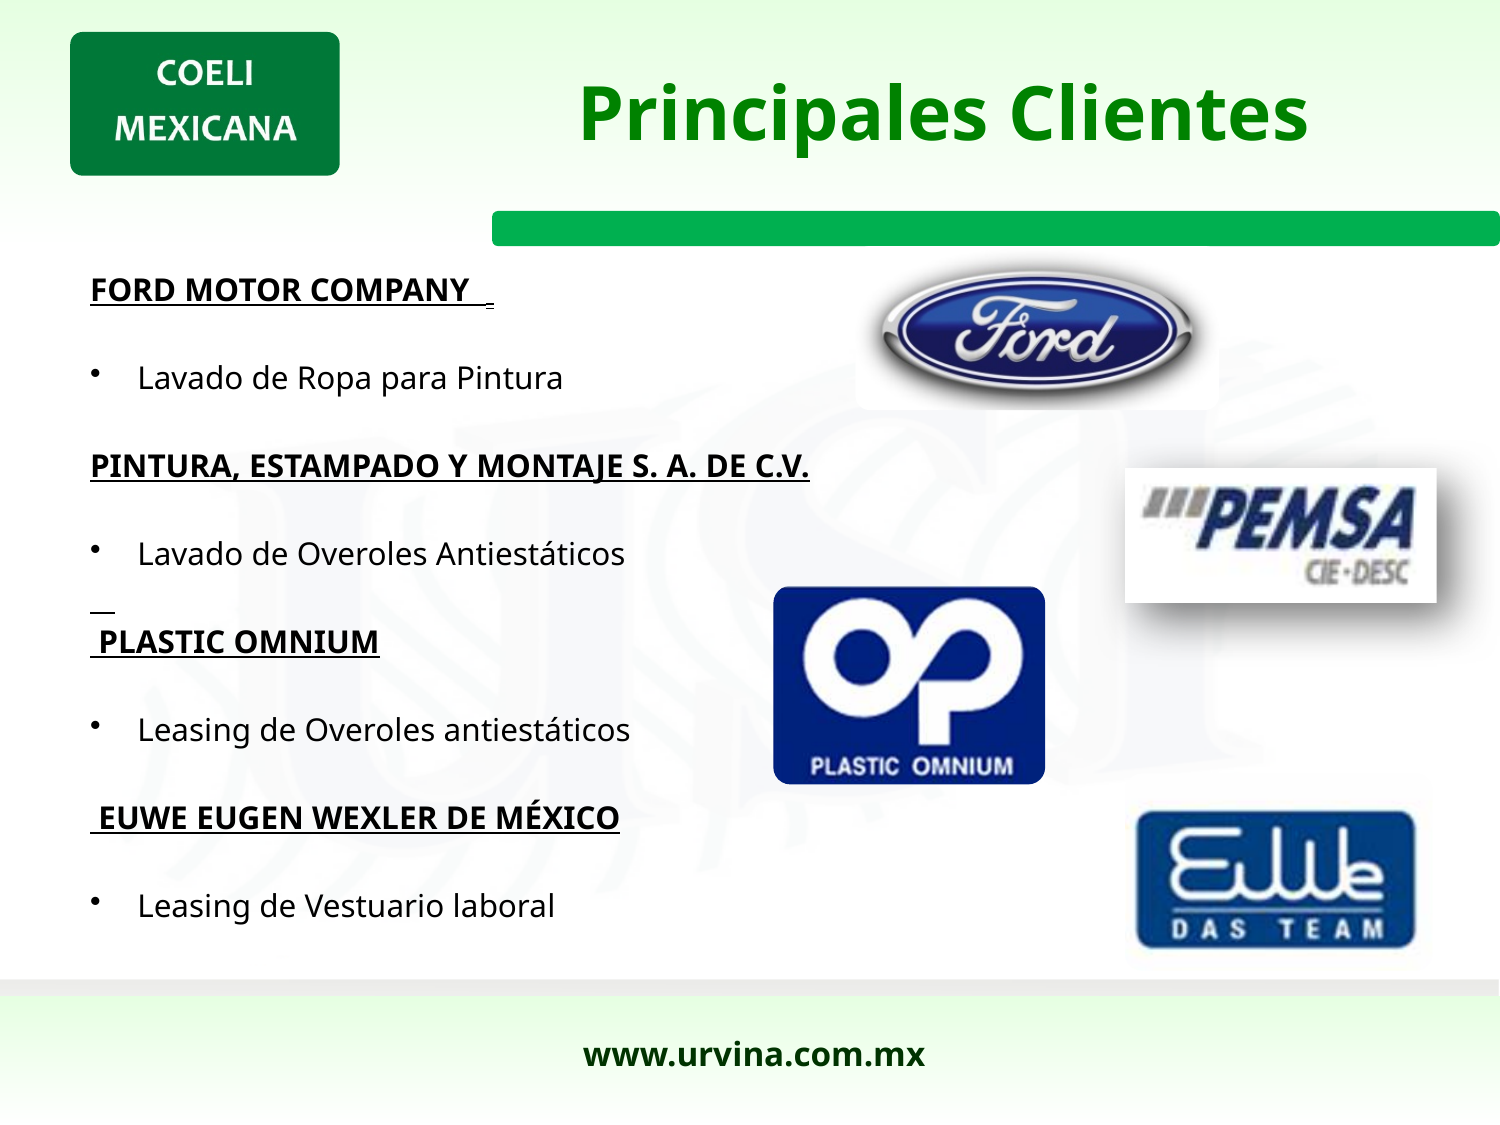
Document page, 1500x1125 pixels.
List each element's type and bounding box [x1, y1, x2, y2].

picture [1124, 773, 1433, 971]
text_box [0, 0, 1500, 1125]
picture [855, 245, 1220, 411]
picture [773, 585, 1046, 785]
picture [1124, 468, 1437, 603]
